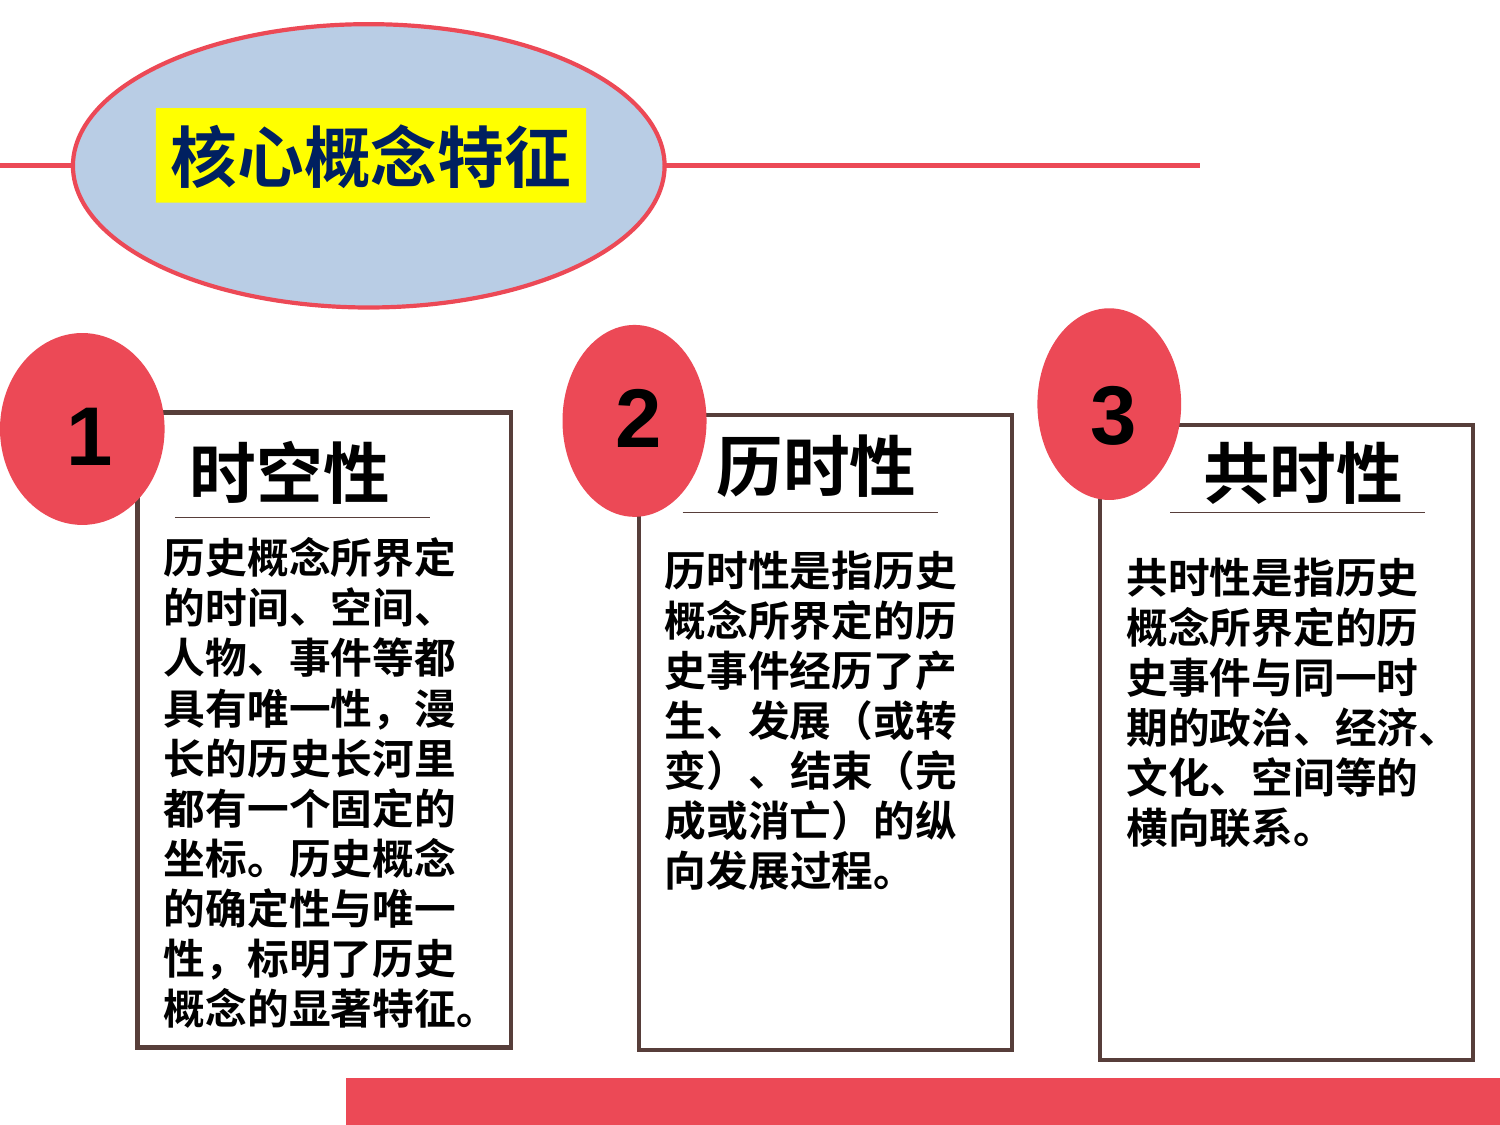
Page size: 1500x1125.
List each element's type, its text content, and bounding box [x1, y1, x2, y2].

text_box 1 [0, 375, 154, 490]
text_box 历时性是指历史概念所界定的历史事件经历了产生、发展（或转变）、结束（完成或消亡）的纵向发展过程。 [649, 537, 1001, 903]
text_box 共时性 [1188, 424, 1450, 520]
text_box [154, 381, 165, 477]
text_box [573, 472, 696, 517]
text_box [348, 1079, 1500, 1125]
text_box 历时性 [701, 465, 963, 512]
text_box [1056, 469, 1163, 500]
text_box [137, 412, 511, 1048]
text_box 共时性是指历史概念所界定的历史事件与同一时期的政治、经济、文化、空间等的横向联系。 [1111, 544, 1463, 860]
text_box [72, 23, 665, 308]
text_box 2 [537, 356, 740, 472]
text_box [1099, 425, 1474, 1061]
text_box [581, 324, 688, 356]
text_box [1048, 308, 1171, 353]
text_box [638, 414, 1013, 1050]
text_box 时空性 [174, 424, 493, 520]
text_box [14, 333, 151, 375]
text_box [18, 490, 146, 525]
text_box 历史概念所界定的时间、空间、人物、事件等都具有唯一性，漫长的历史长河里都有一个固定的坐标。历史概念的确定性与唯一性，标明了历史概念的显著特征。 [149, 524, 500, 1040]
text_box 3 [1012, 353, 1214, 469]
